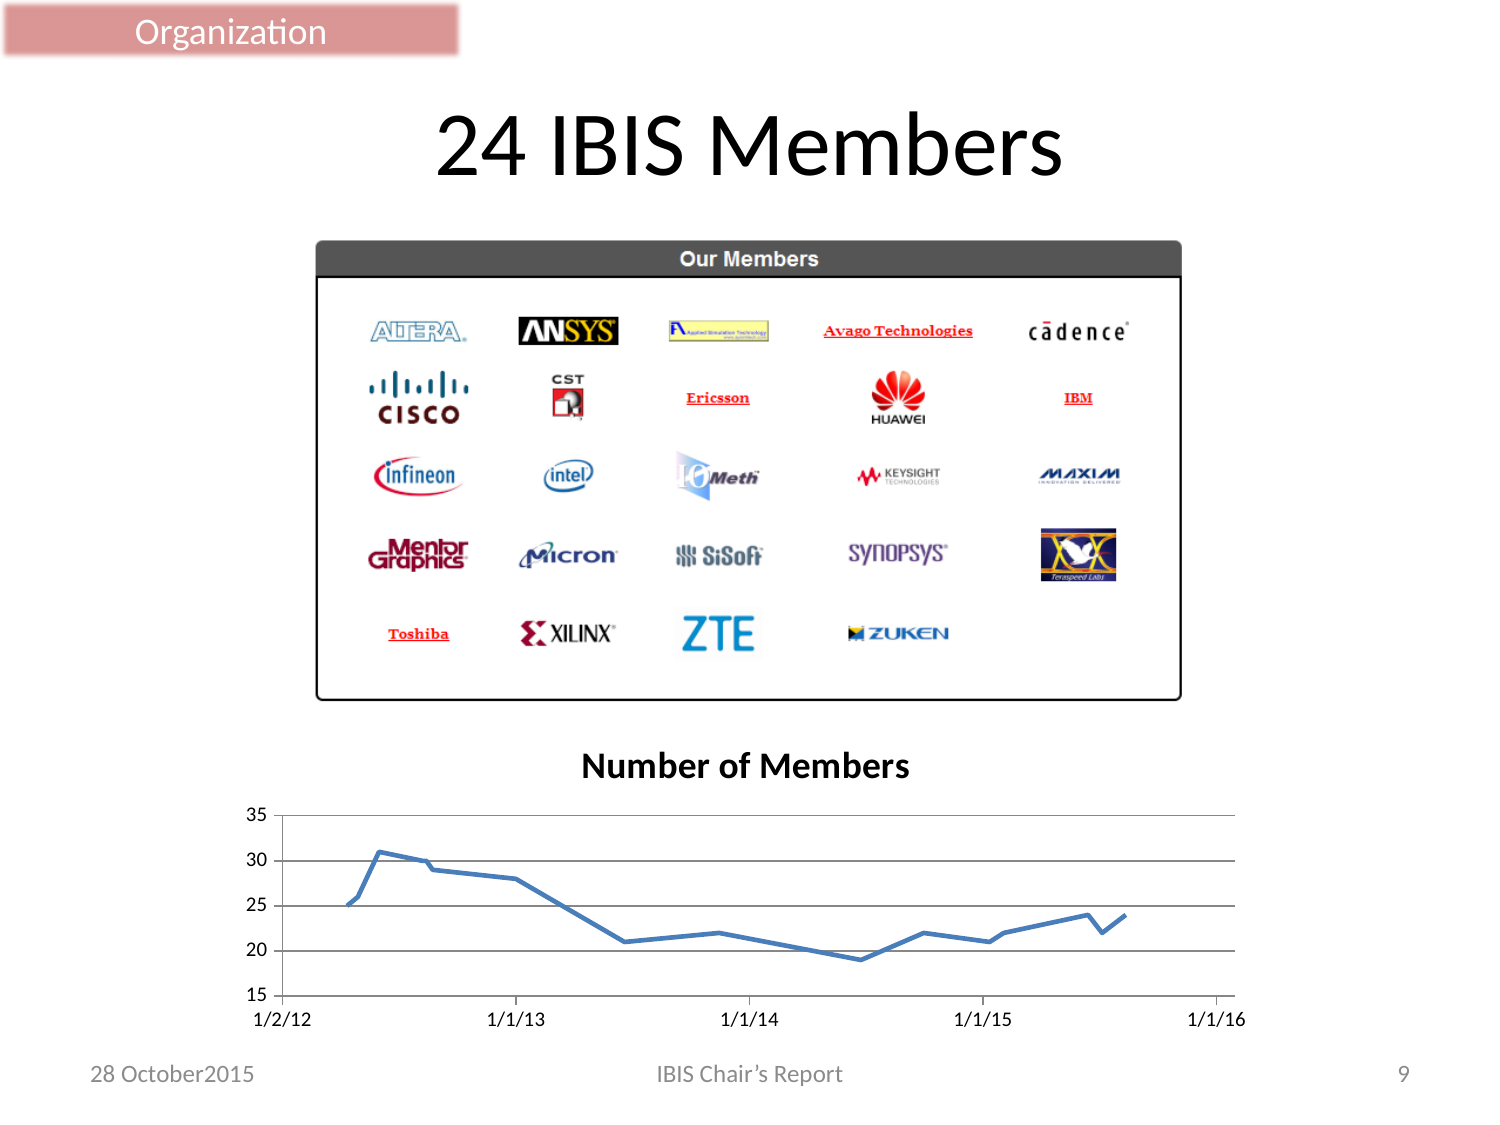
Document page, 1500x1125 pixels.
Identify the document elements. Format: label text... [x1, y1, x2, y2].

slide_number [75, 1042, 425, 1103]
slide_number 9 [1074, 1042, 1425, 1103]
footer IBIS Chair’s Report [512, 1047, 988, 1103]
title 24 IBIS Members [75, 45, 1425, 233]
text_box Organization [8, 8, 455, 52]
chart [224, 724, 1268, 1038]
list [311, 237, 1189, 707]
